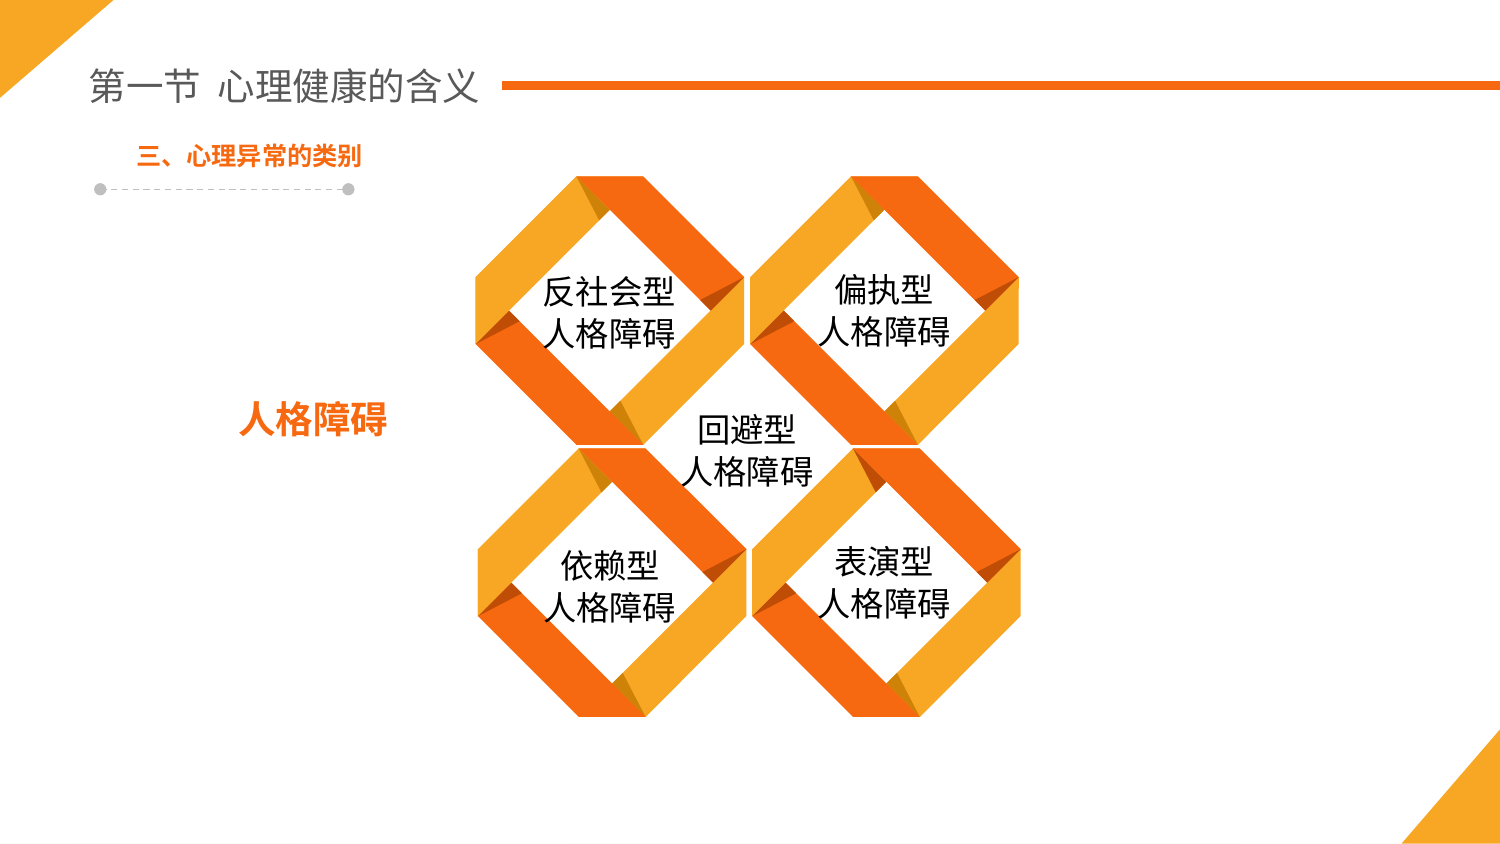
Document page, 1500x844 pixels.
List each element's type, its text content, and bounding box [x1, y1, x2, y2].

text_box 人格障碍 [223, 388, 481, 449]
text_box 第一节 心理健康的含义 [88, 54, 502, 117]
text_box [490, 191, 1006, 702]
text_box [1399, 727, 1500, 844]
text_box [0, 0, 116, 100]
text_box 三、心理异常的类别 [112, 140, 349, 171]
